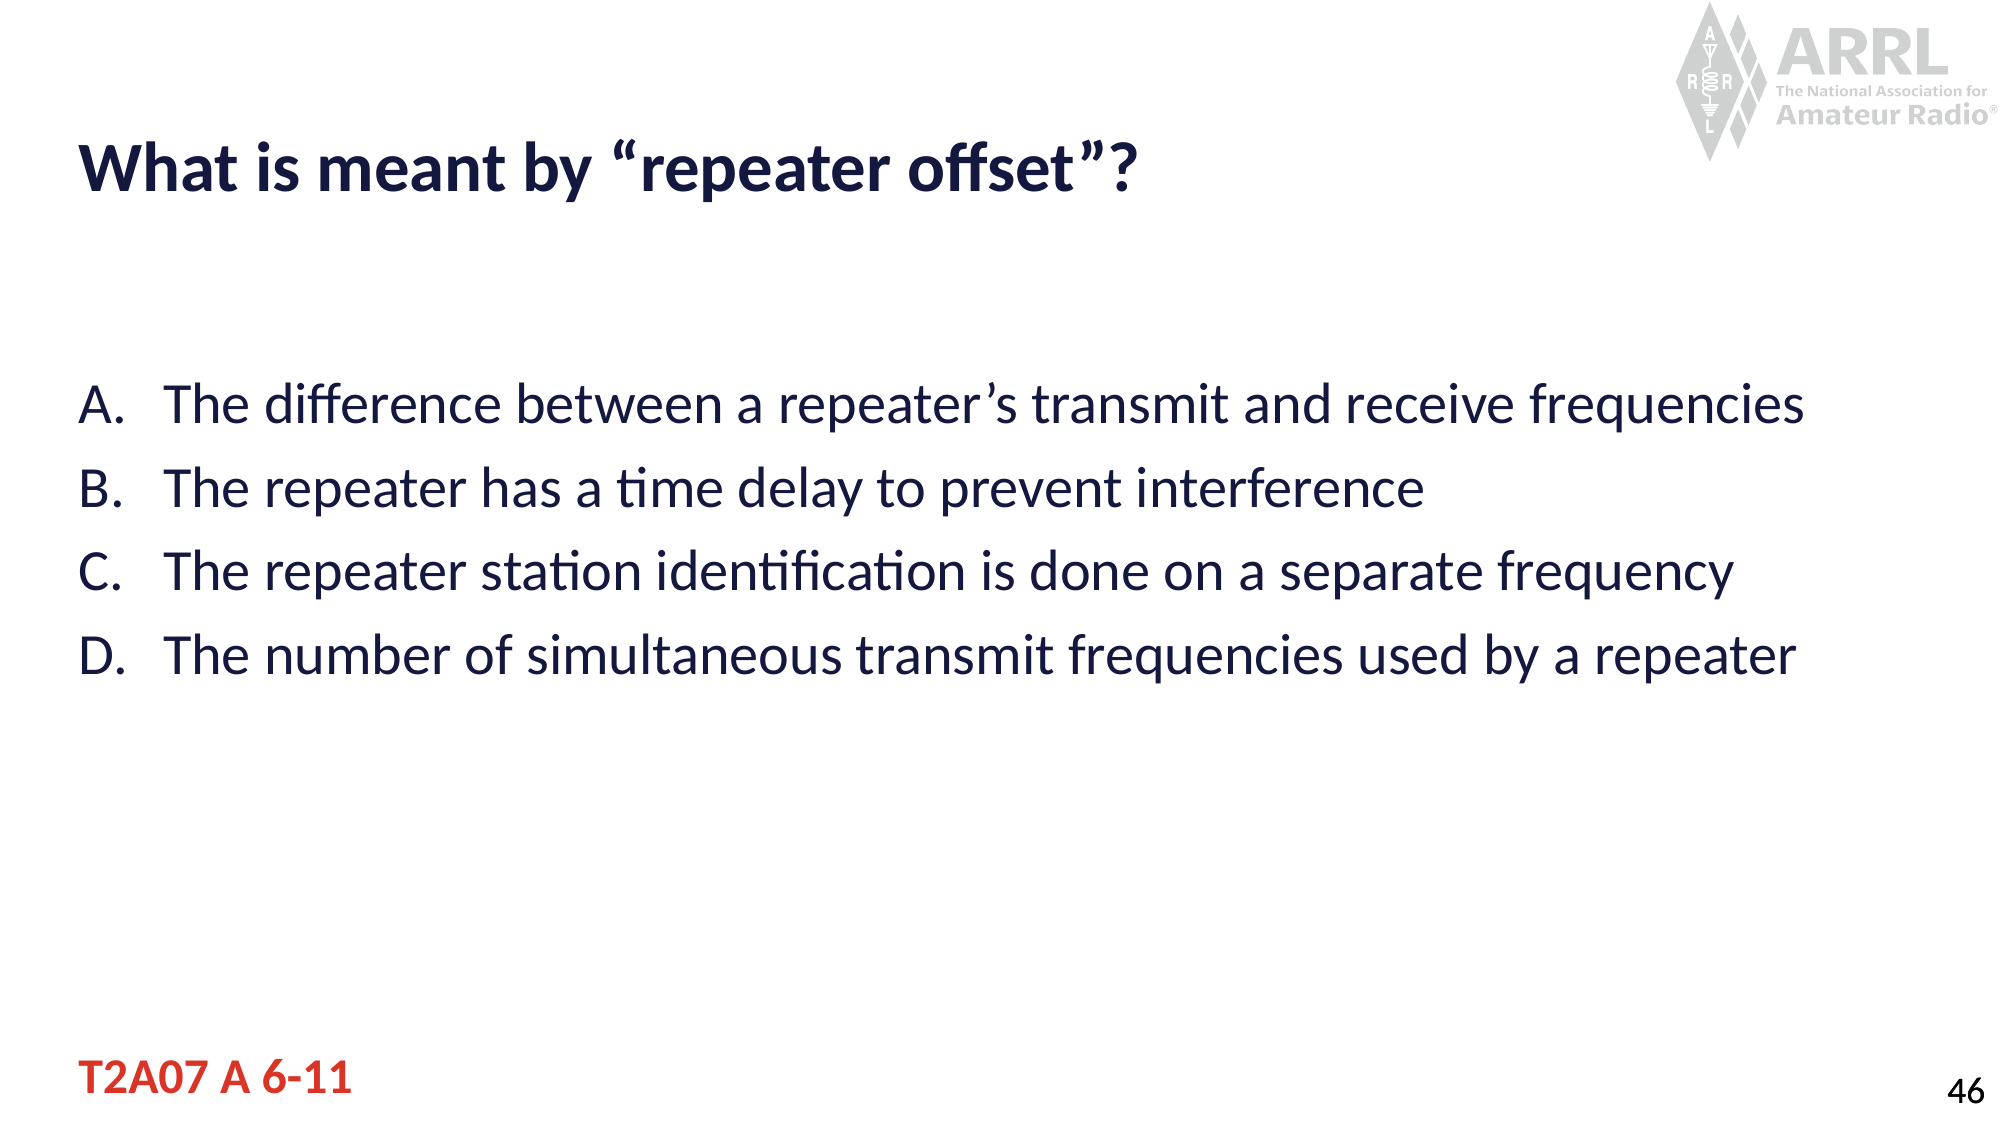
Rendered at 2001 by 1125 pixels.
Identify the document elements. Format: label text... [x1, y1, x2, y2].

text_box T2A07 A 6-11 [63, 1036, 921, 1112]
title What is meant by “repeater offset”? [63, 59, 1863, 278]
list The difference between a repeater’s transmit and receive frequencies The repeater has a time delay to prevent interference The repeater station identification is done on a separate frequency The number of simultaneous transmit frequencies used by a repeater [63, 365, 1863, 989]
picture [1674, 0, 2000, 164]
